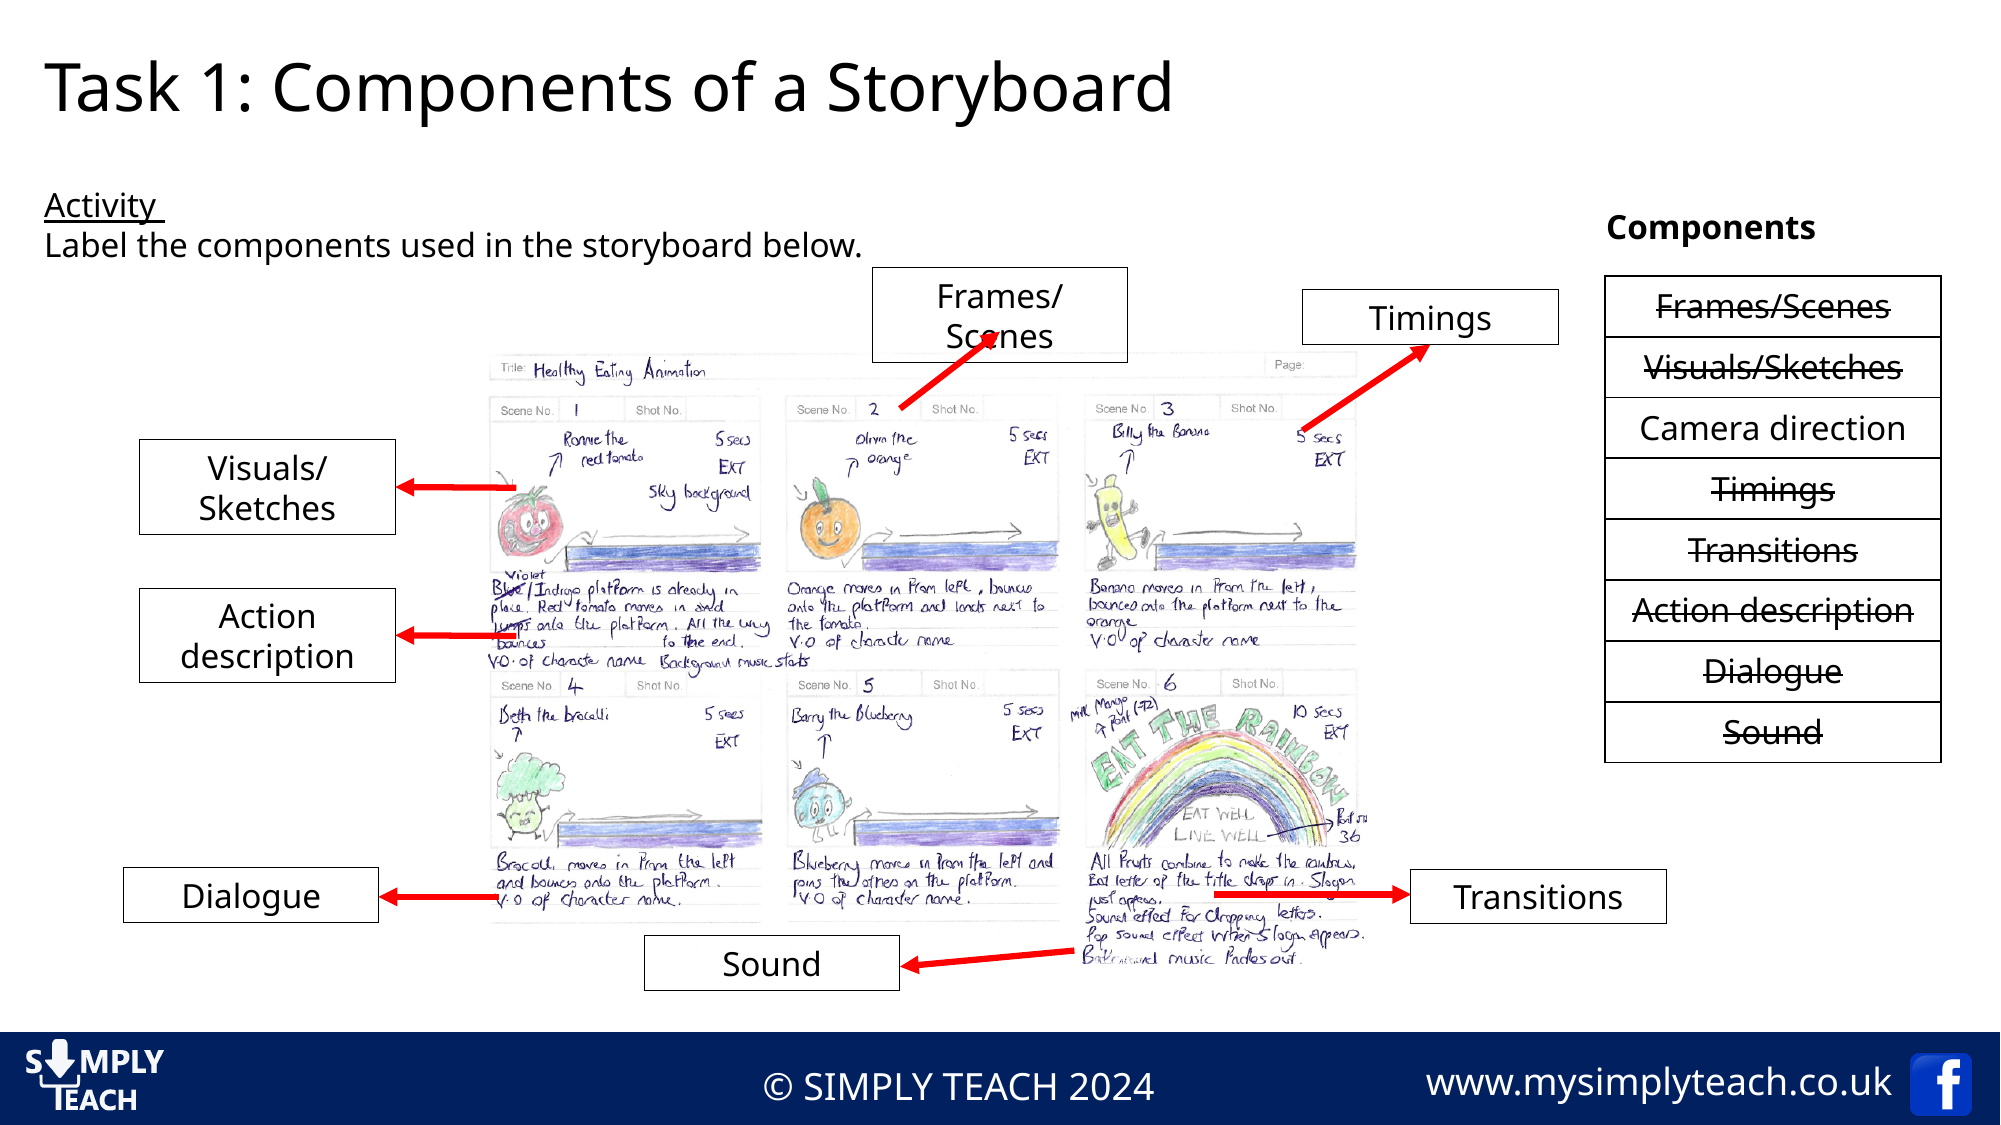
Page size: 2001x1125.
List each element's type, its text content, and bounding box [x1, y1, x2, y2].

table_header Frames/Scenes [1606, 277, 1940, 336]
table_cell Dialogue [1606, 642, 1940, 701]
text_box Visuals/ Sketches [139, 439, 396, 535]
text_box Sound [644, 964, 900, 991]
table_cell Action description [1606, 581, 1940, 640]
text_box Timings [1302, 289, 1559, 345]
picture [1907, 1050, 1976, 1119]
text_box © SIMPLY TEACH 2024 [621, 1055, 1296, 1115]
table_cell Visuals/Sketches [1606, 338, 1940, 397]
table_cell Sound [1606, 703, 1940, 762]
text_box Frames/Scenes [872, 267, 1128, 345]
text_box [0, 1032, 2000, 1125]
text_box Dialogue [123, 867, 379, 923]
picture [15, 1033, 182, 1122]
text_box www.mysimplyteach.co.uk [1411, 1050, 1907, 1111]
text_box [899, 950, 1075, 967]
table_cell Transitions [1606, 520, 1940, 579]
table_cell Camera direction [1606, 398, 1940, 457]
picture [483, 345, 1367, 964]
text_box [899, 331, 1000, 409]
table_cell Timings [1606, 459, 1940, 518]
text_box Task 1: Components of a Storyboard [29, 37, 1687, 133]
text_box Action description [139, 588, 396, 683]
text_box Activity Label the components used in the storyboard below. [29, 176, 1908, 272]
text_box Components [1591, 198, 1908, 254]
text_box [1302, 345, 1431, 431]
text_box Transitions [1410, 869, 1667, 924]
